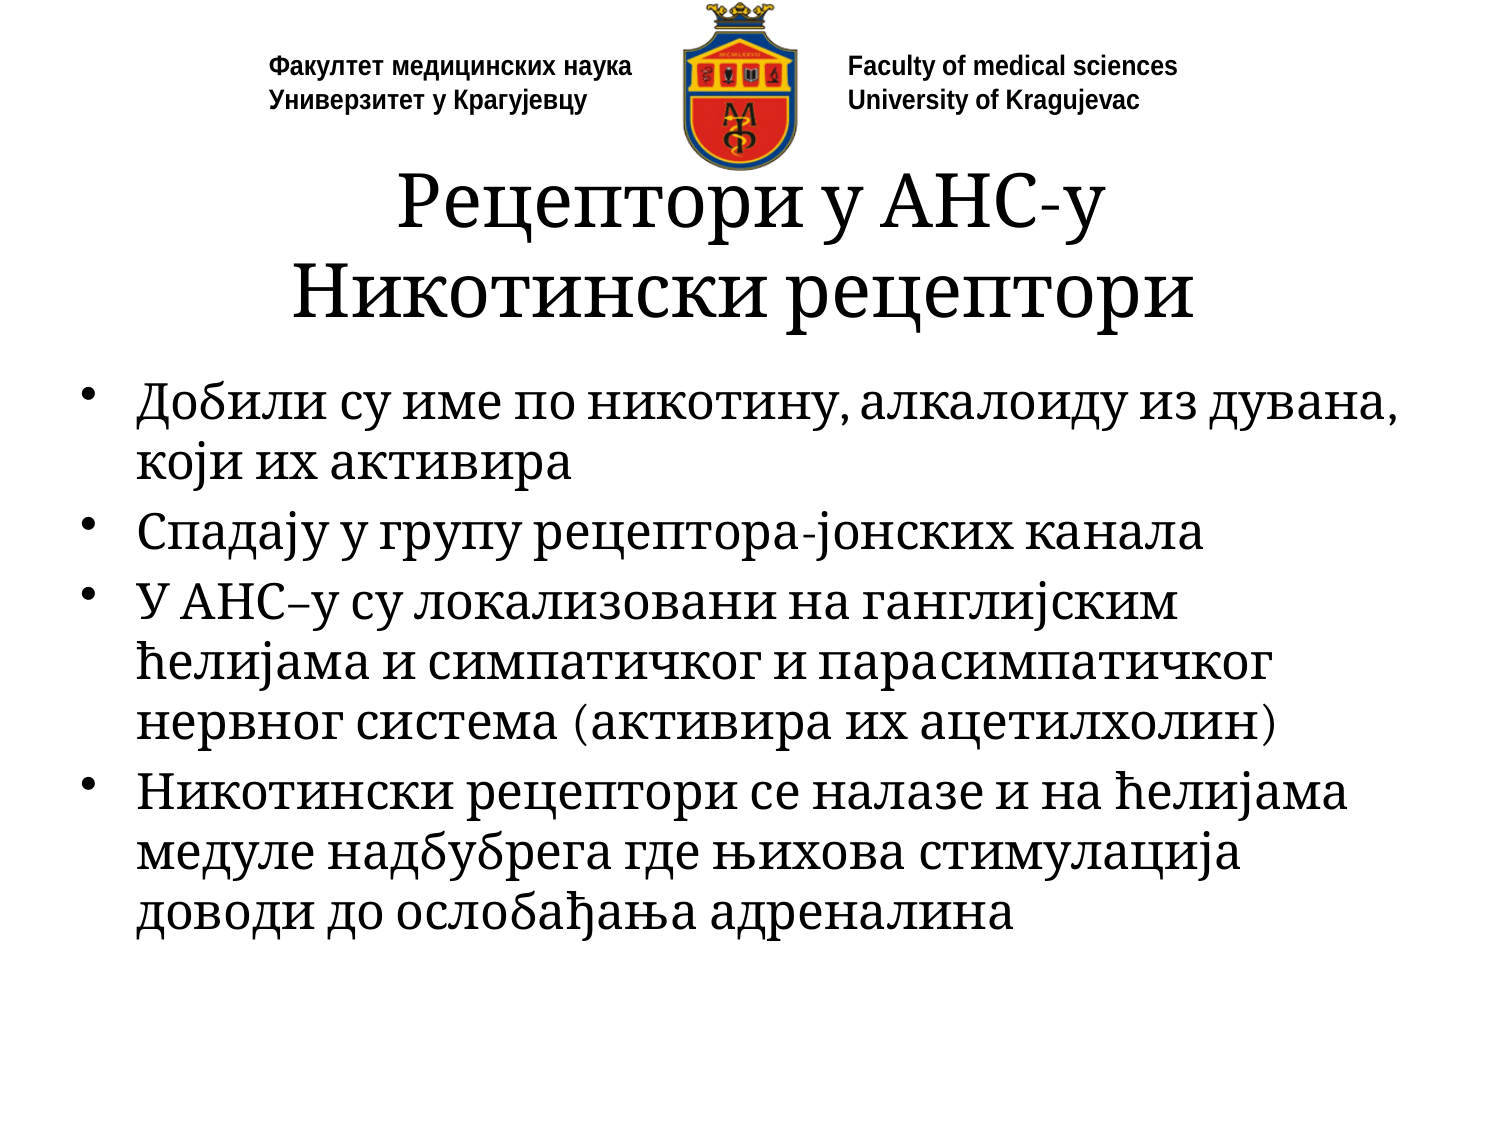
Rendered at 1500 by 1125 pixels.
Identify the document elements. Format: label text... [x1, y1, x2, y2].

list Добили су име по никотину, алкалоиду из дувана, који их активира Спадају у групу рецептора-јонских канала У АНС–у су локализовани на ганглијским ћелијама и симпатичког и парасимпатичког нервног система (активира их ацетилхолин) Никотински рецептори се налазе и на ћелијама медуле надбубрега где њихова стимулација доводи до ослобађања адреналина [64, 361, 1416, 1105]
title Рецептори у АНС-у Никотински рецептори [76, 148, 1427, 337]
